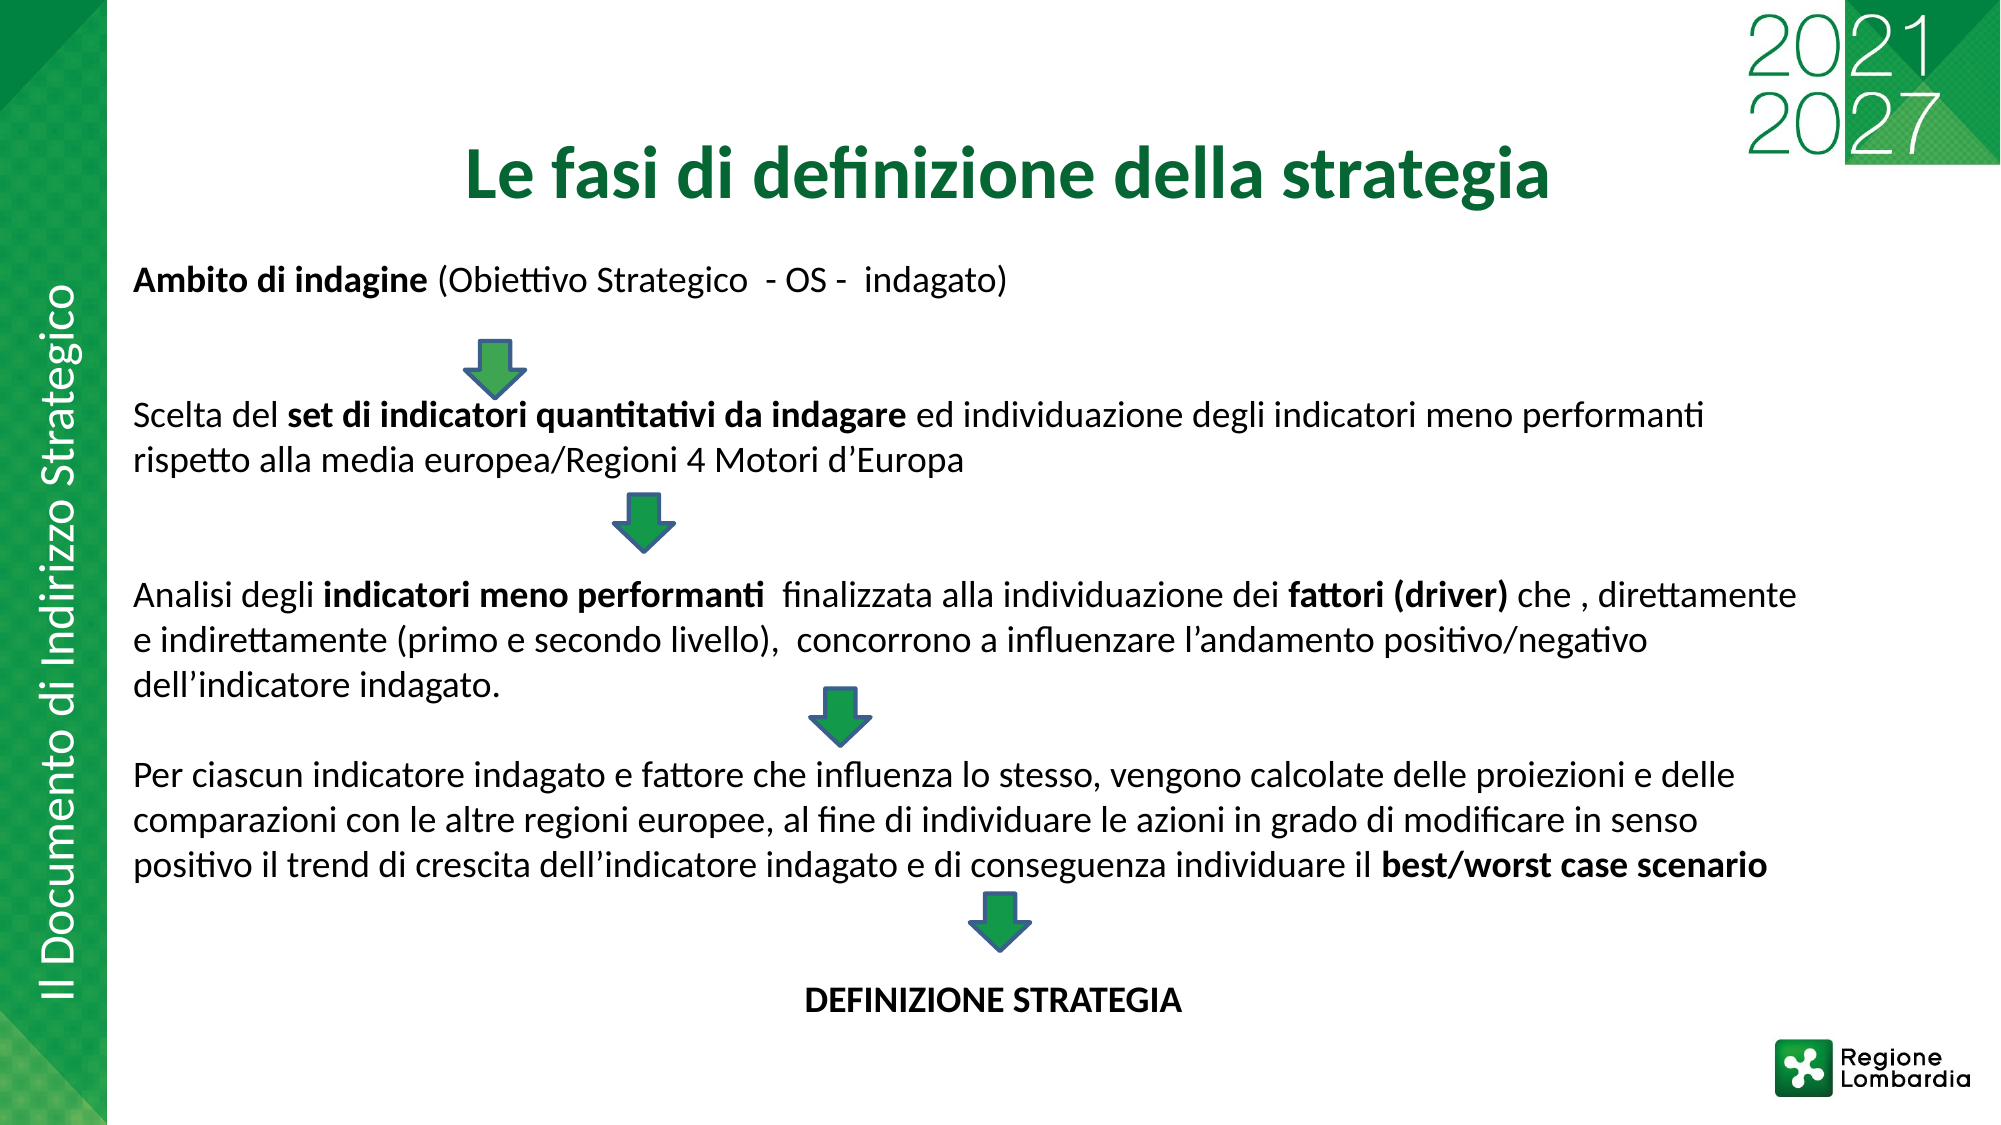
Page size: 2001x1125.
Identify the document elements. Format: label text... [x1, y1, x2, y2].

text_box [967, 891, 1033, 953]
text_box [808, 686, 873, 748]
text_box Il Documento di Indirizzo Strategico [16, 67, 91, 1017]
text_box Ambito di indagine (Obiettivo Strategico - OS - indagato) Scelta del set di indicatori quantitativi da indagare ed individuazione degli indicatori meno performanti rispetto alla media europea/Regioni 4 Motori d’Europa Analisi degli indicatori meno performanti finalizzata alla individuazione dei fattori (driver) che , direttamente e indirettamente (primo e secondo livello), concorrono a influenzare l’andamento positivo/negativo dell’indicatore indagato. Per ciascun indicatore indagato e fattore che influenza lo stesso, vengono calcolate delle proiezioni e delle comparazioni con le altre regioni europee, al fine di individuare le azioni in grado di modificare in senso positivo il trend di crescita dell’indicatore indagato e di conseguenza individuare il best/worst case scenario DEFINIZIONE STRATEGIA [118, 278, 1839, 1028]
title Le fasi di definizione della strategia [68, 59, 1950, 278]
text_box [611, 492, 677, 554]
text_box [462, 338, 528, 401]
picture [0, 0, 2001, 1125]
